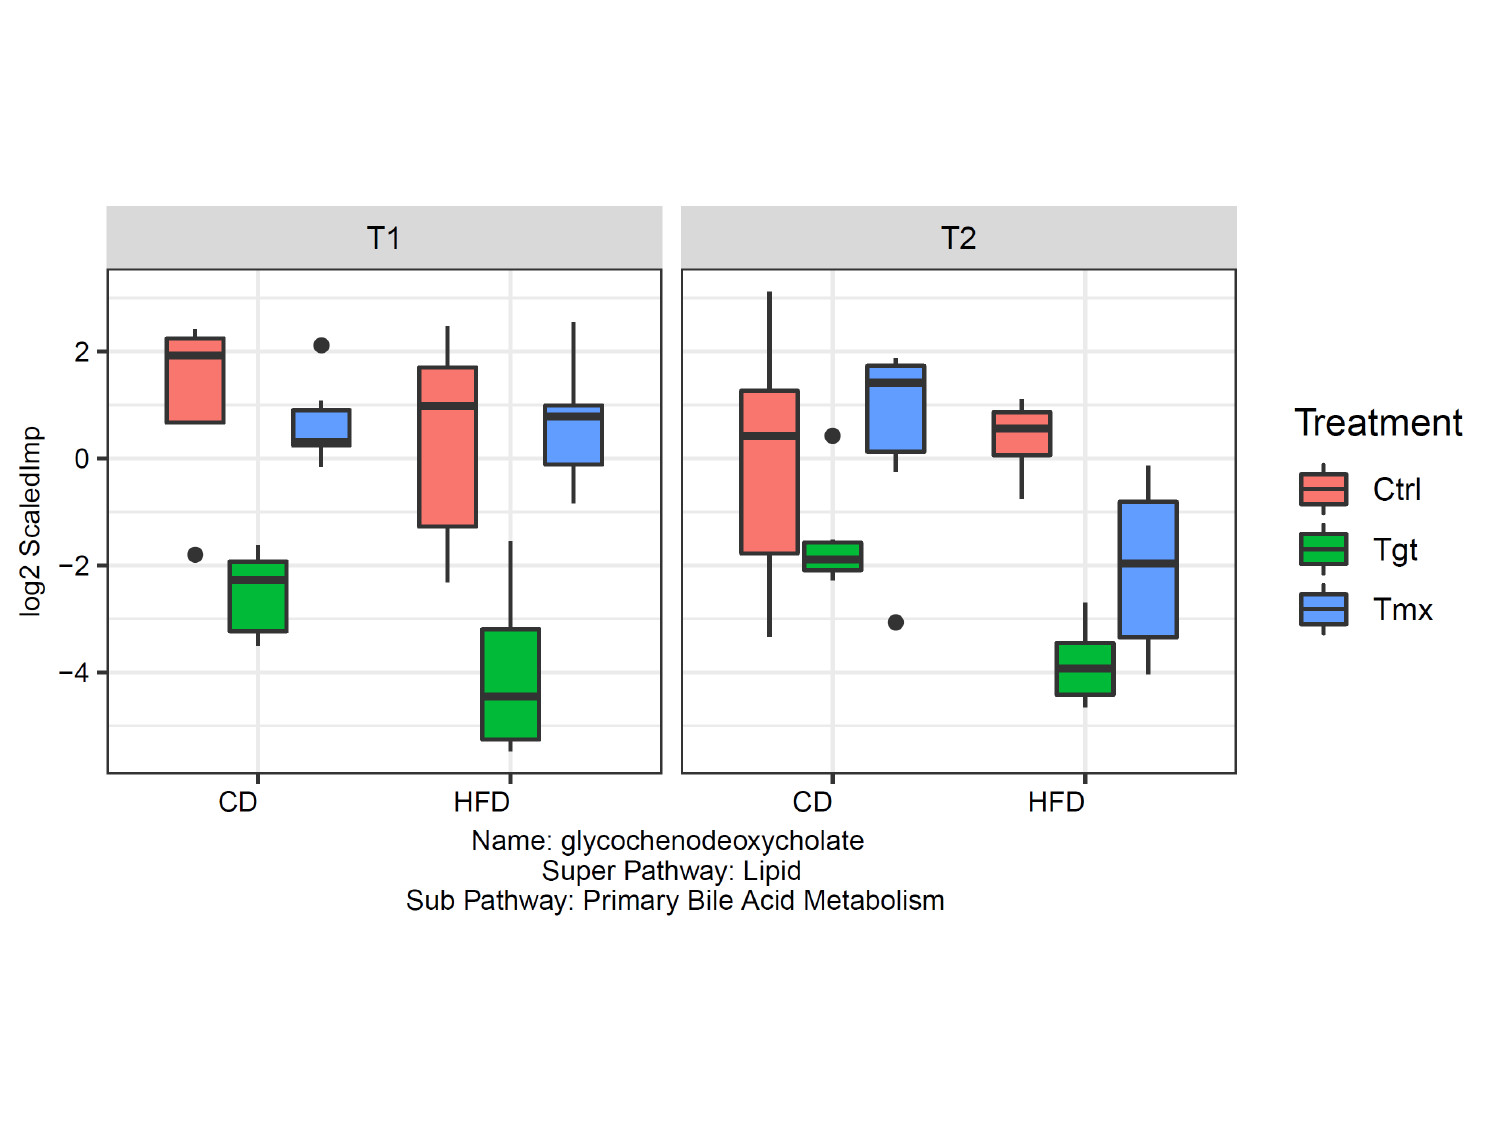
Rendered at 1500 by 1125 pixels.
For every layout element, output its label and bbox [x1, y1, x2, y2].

picture [0, 187, 1500, 938]
